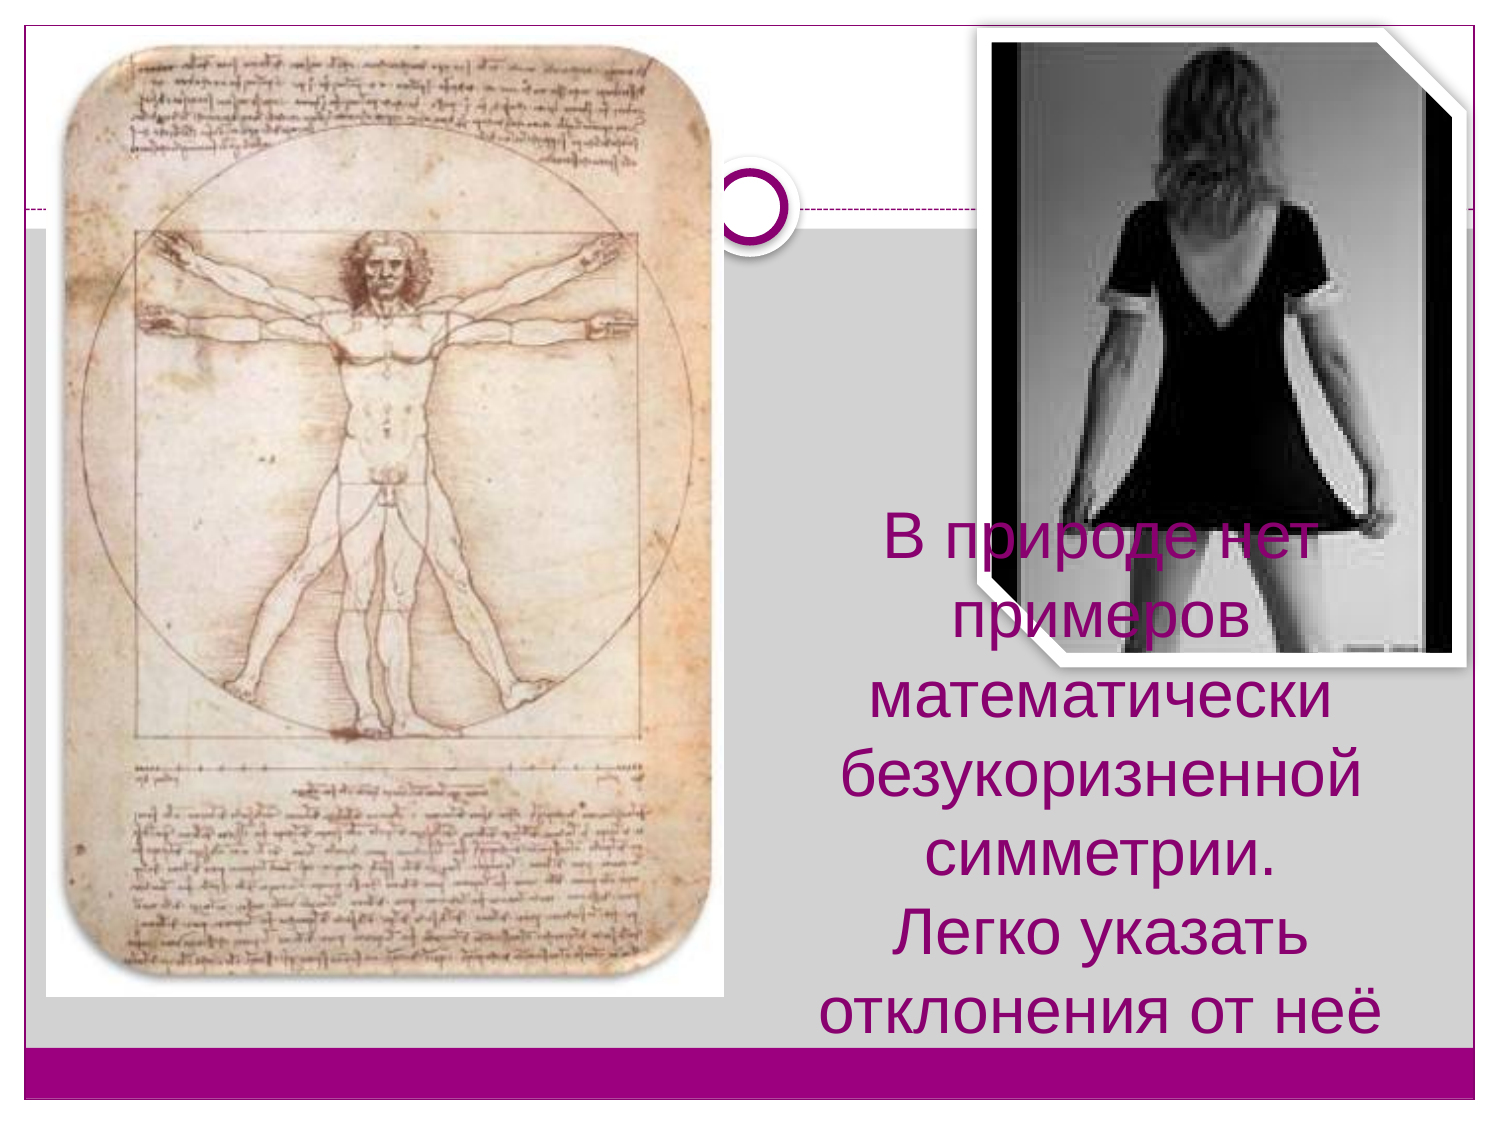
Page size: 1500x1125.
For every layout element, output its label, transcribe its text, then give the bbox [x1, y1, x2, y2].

picture [984, 34, 1460, 661]
title В природе нет примеров математически безукоризненной симметрии. Легко указать отклонения от неё [761, 480, 1442, 1055]
picture [46, 34, 725, 997]
